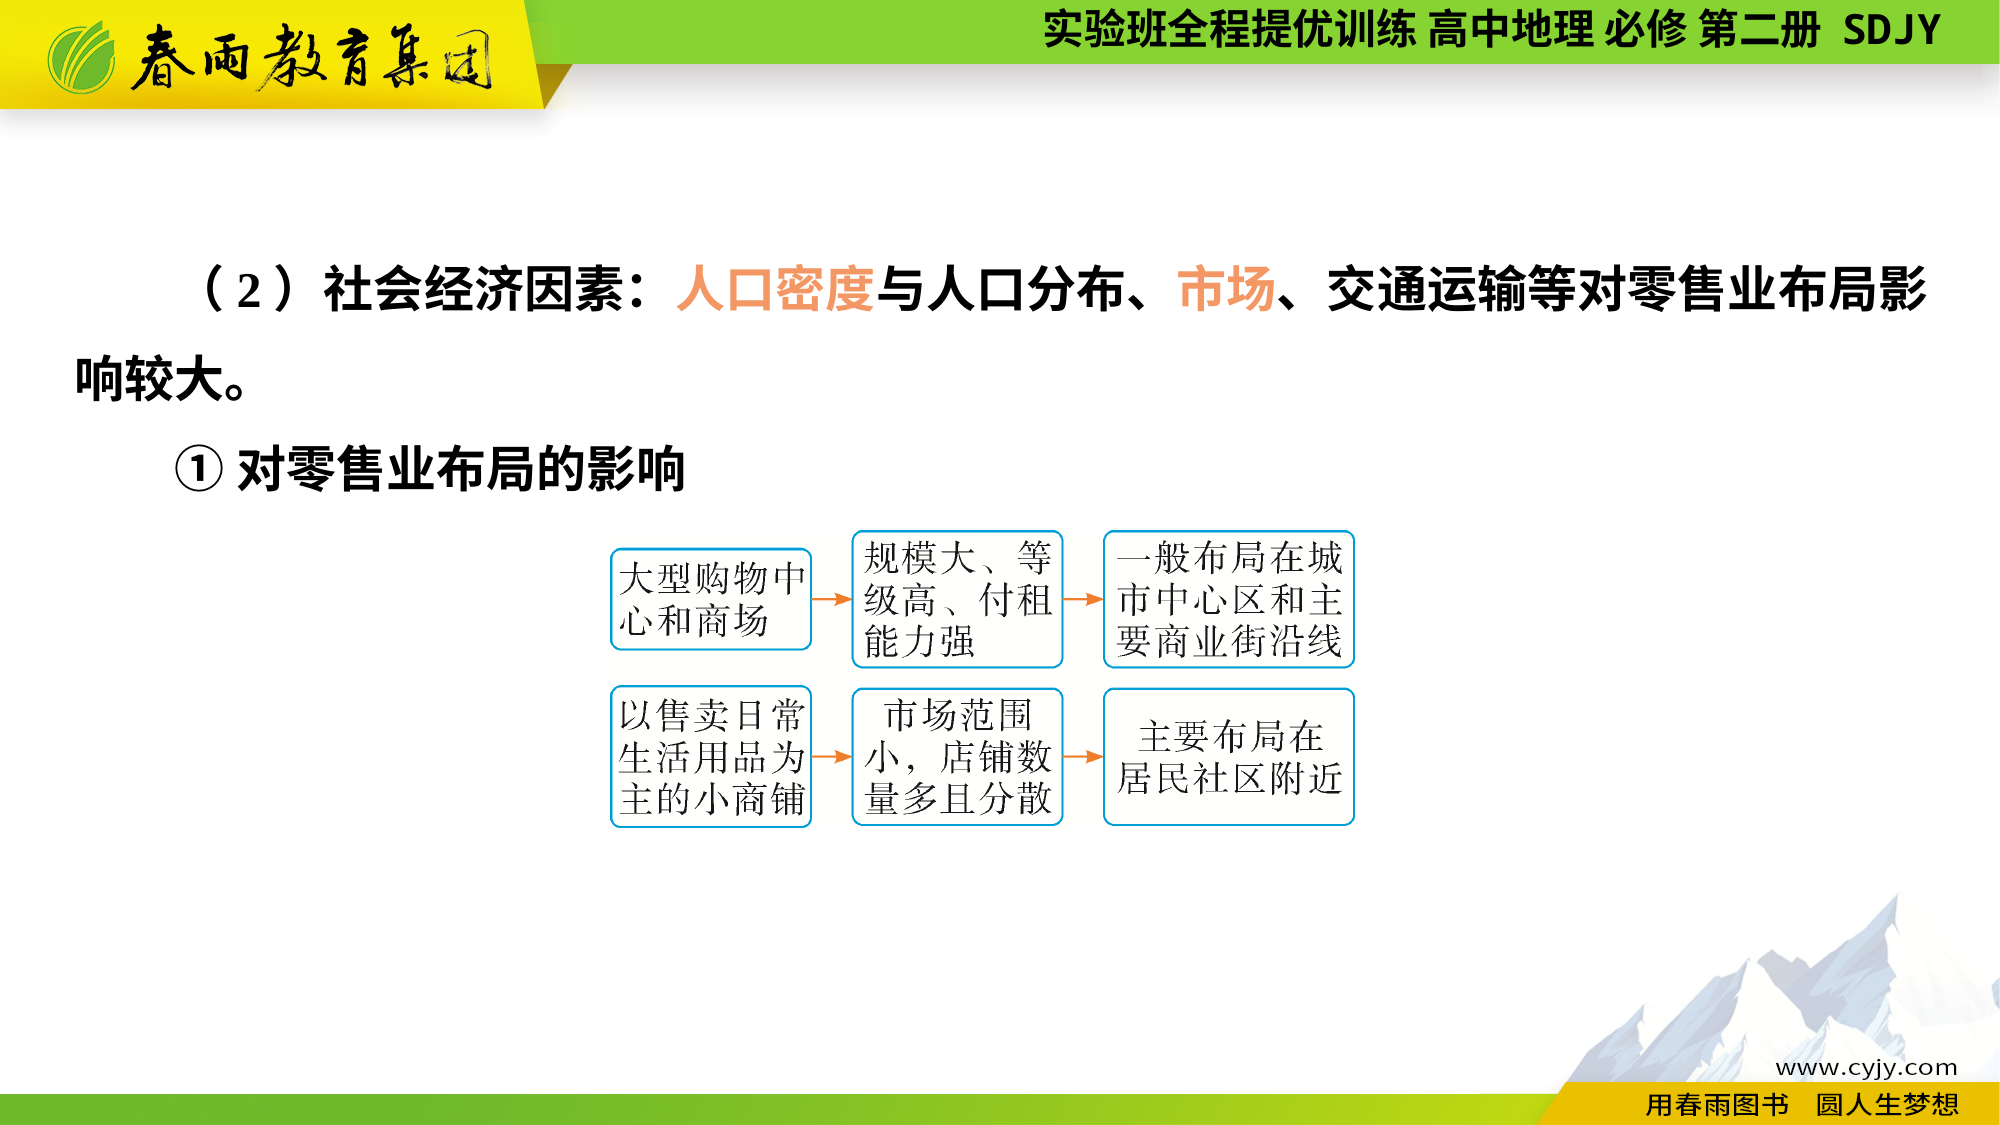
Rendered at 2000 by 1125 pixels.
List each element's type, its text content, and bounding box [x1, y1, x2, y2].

list （2）社会经济因素：人口密度与人口分布、市场、交通运输等对零售业布局影响较大。 ①对零售业布局的影响 [59, 219, 1944, 497]
picture [0, 0, 2000, 1125]
